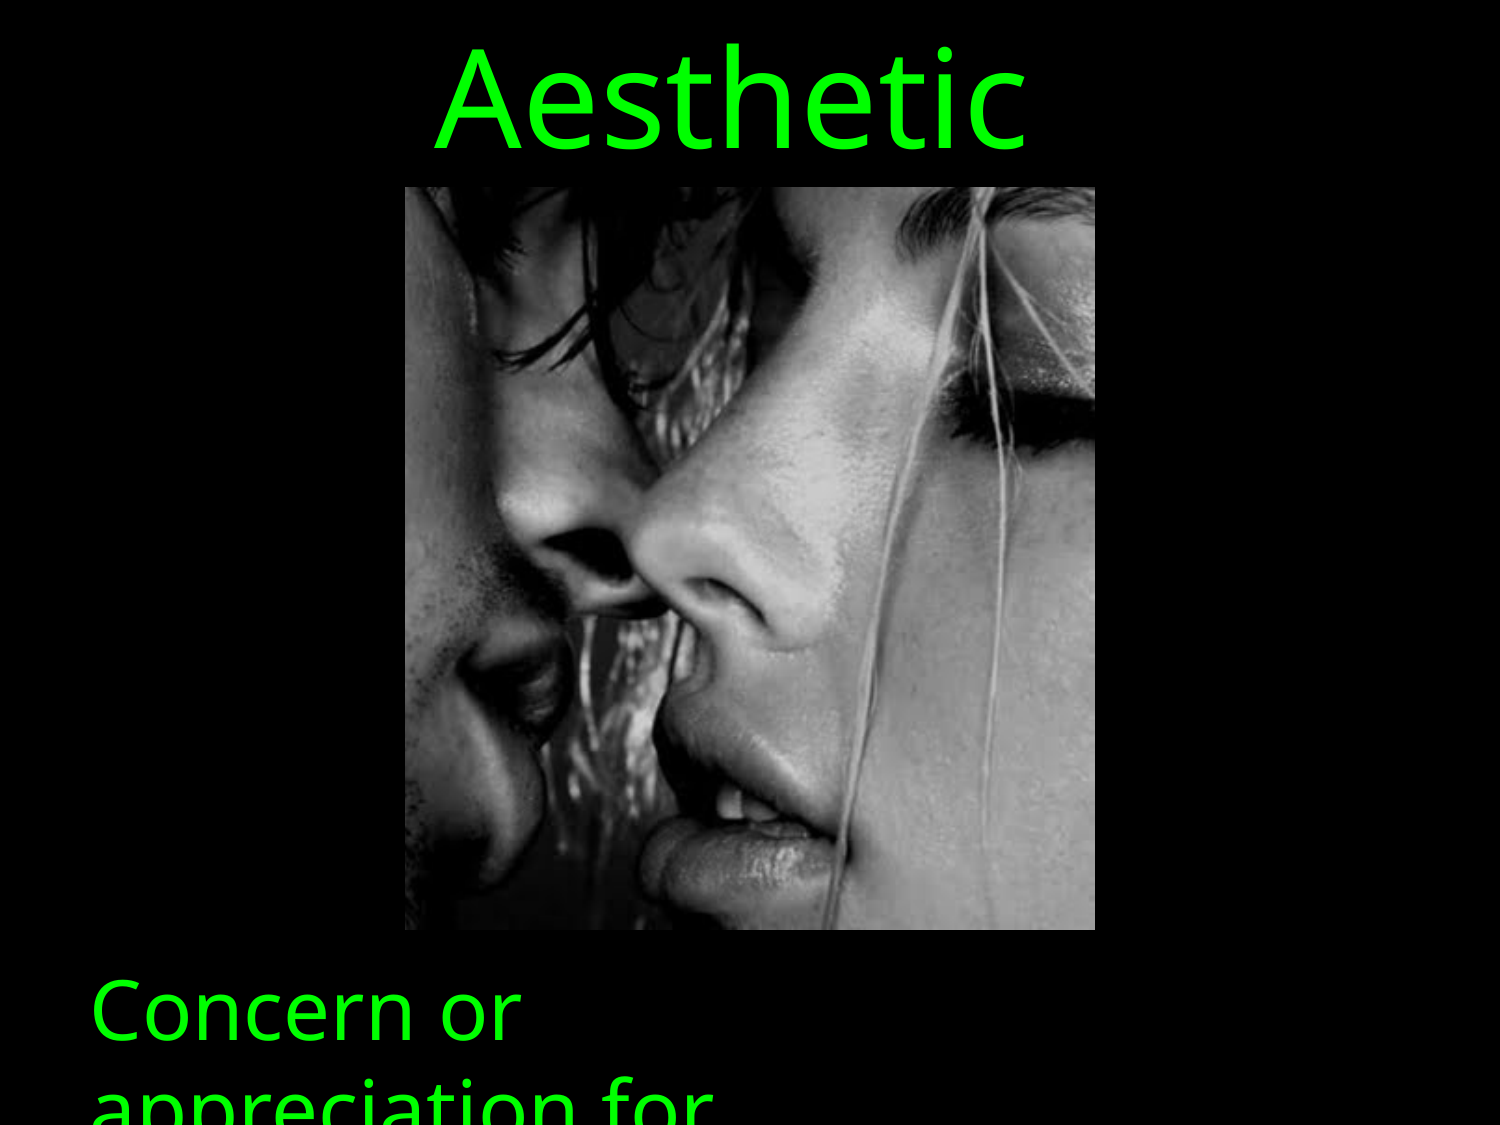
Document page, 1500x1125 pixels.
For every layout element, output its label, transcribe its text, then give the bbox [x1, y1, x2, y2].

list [74, 187, 1426, 931]
title Aesthetic [75, 0, 1425, 186]
text_box Concern or appreciation for beauty [75, 949, 935, 1125]
